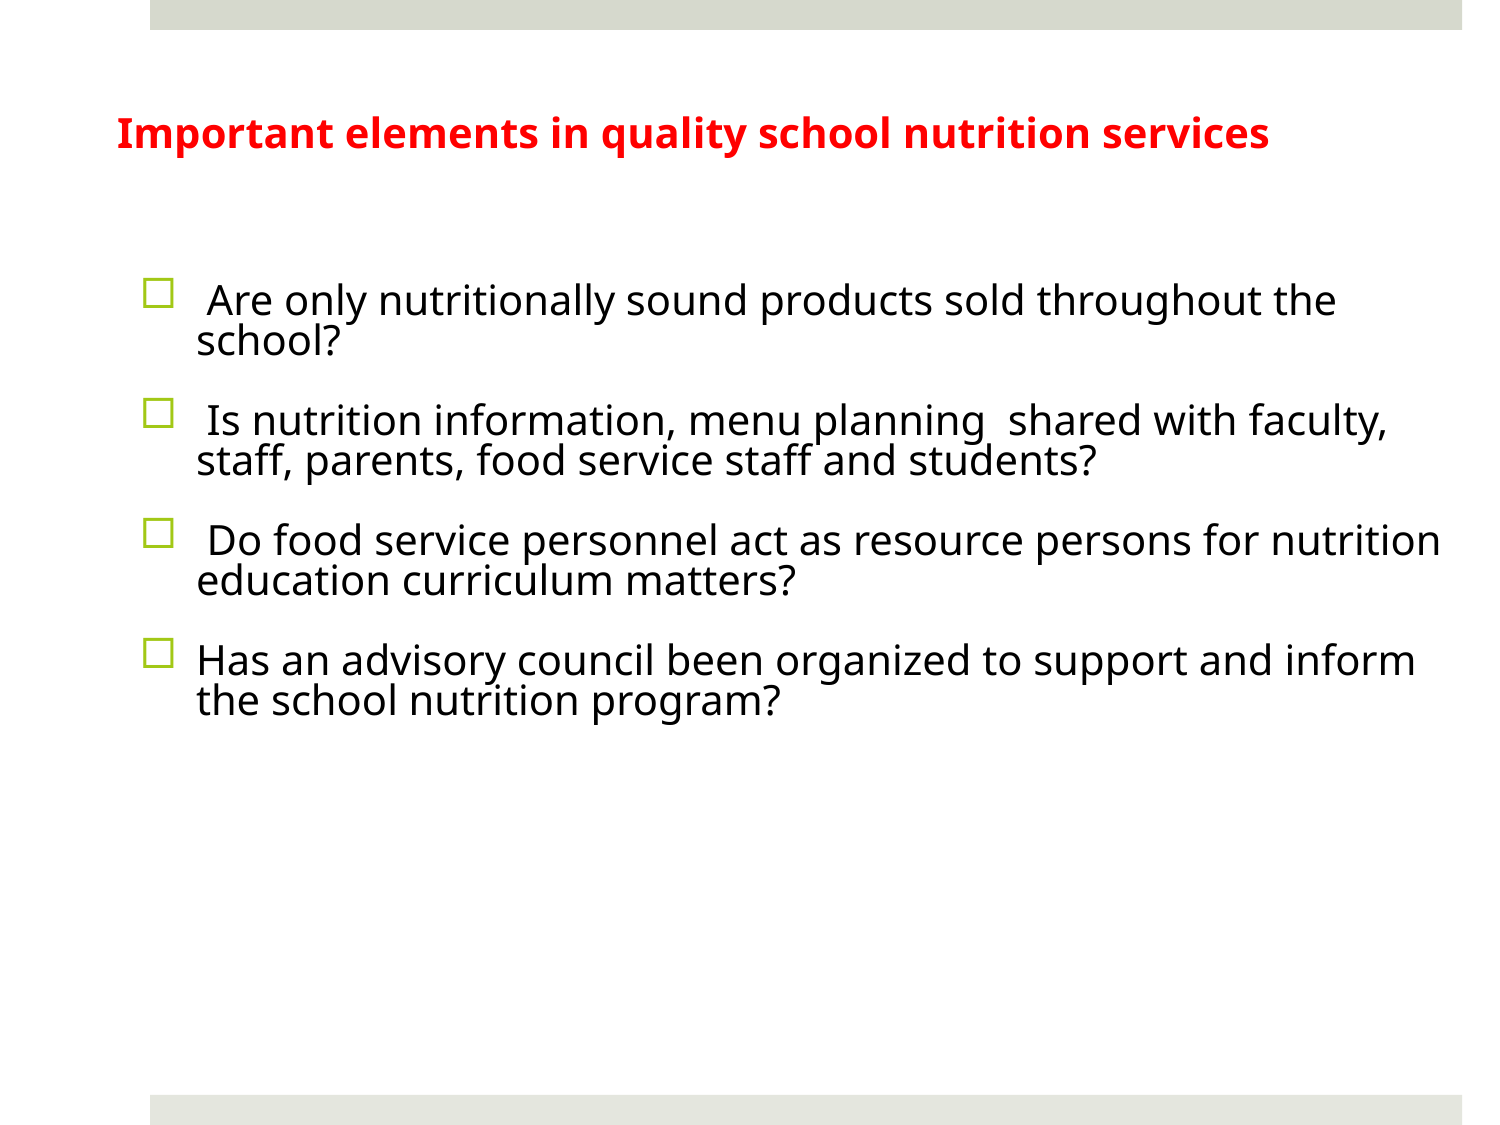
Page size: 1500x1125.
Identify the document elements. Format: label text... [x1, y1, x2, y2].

text_box Important elements in quality school nutrition services [87, 99, 1300, 165]
text_box Are only nutritionally sound products sold throughout the school? Is nutrition information, menu planning shared with faculty, staff, parents, food service staff and students? Do food service personnel act as resource persons for nutrition education curriculum matters? Has an advisory council been organized to support and inform the school nutrition program? [124, 276, 1463, 766]
